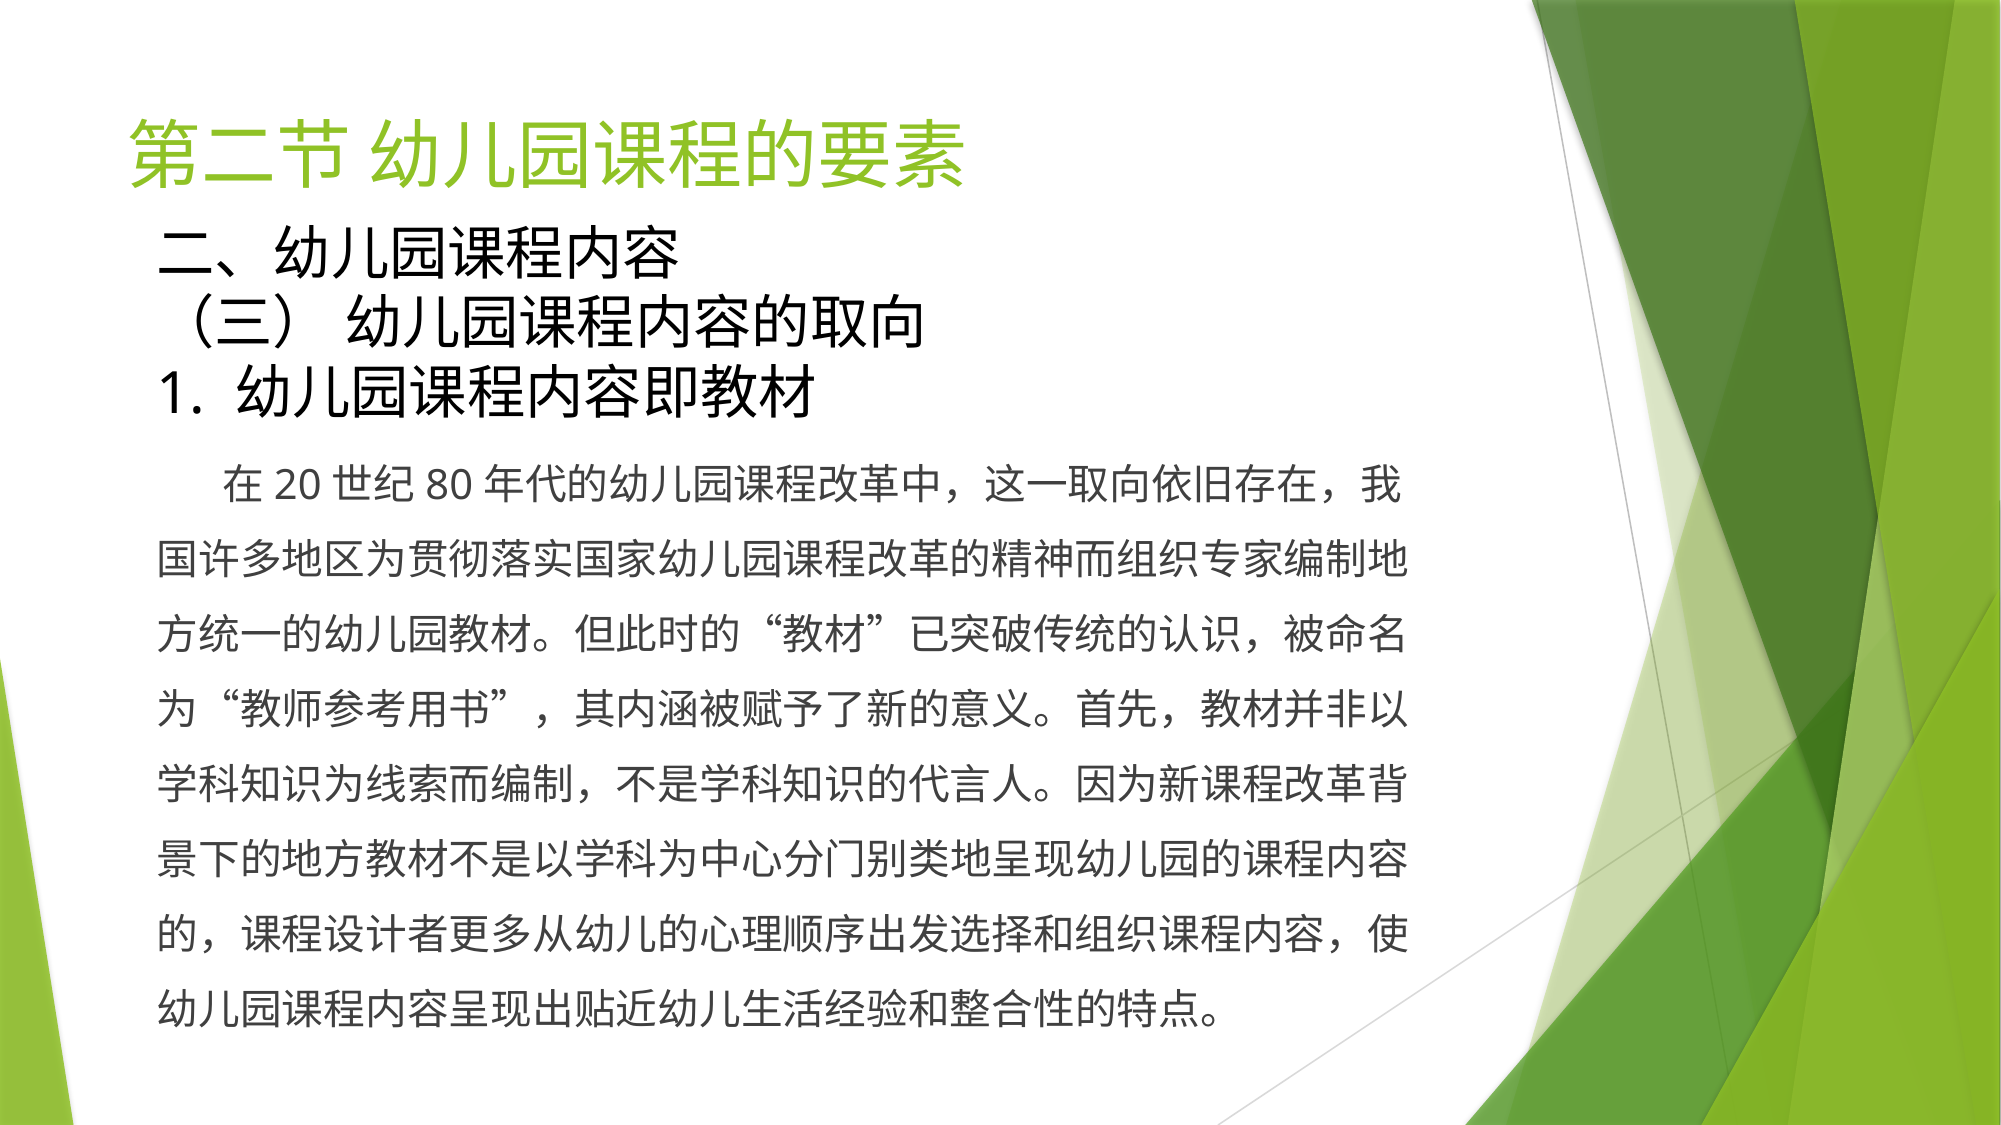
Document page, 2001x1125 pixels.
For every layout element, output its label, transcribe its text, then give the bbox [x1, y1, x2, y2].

list 在20世纪80年代的幼儿园课程改革中，这一取向依旧存在，我国许多地区为贯彻落实国家幼儿园课程改革的精神而组织专家编制地方统一的幼儿园教材。但此时的“教材”已突破传统的认识，被命名为“教师参考用书”，其内涵被赋予了新的意义。首先，教材并非以学科知识为线索而编制，不是学科知识的代言人。因为新课程改革背景下的地方教材不是以学科为中心分门别类地呈现幼儿园的课程内容的，课程设计者更多从幼儿的心理顺序出发选择和组织课程内容，使幼儿园课程内容呈现出贴近幼儿生活经验和整合性的特点。 [141, 425, 1451, 1105]
title 第二节 幼儿园课程的要素 [111, 99, 1522, 317]
text_box 二、幼儿园课程内容 （三） 幼儿园课程内容的取向 1. 幼儿园课程内容即教材 [141, 208, 1451, 425]
